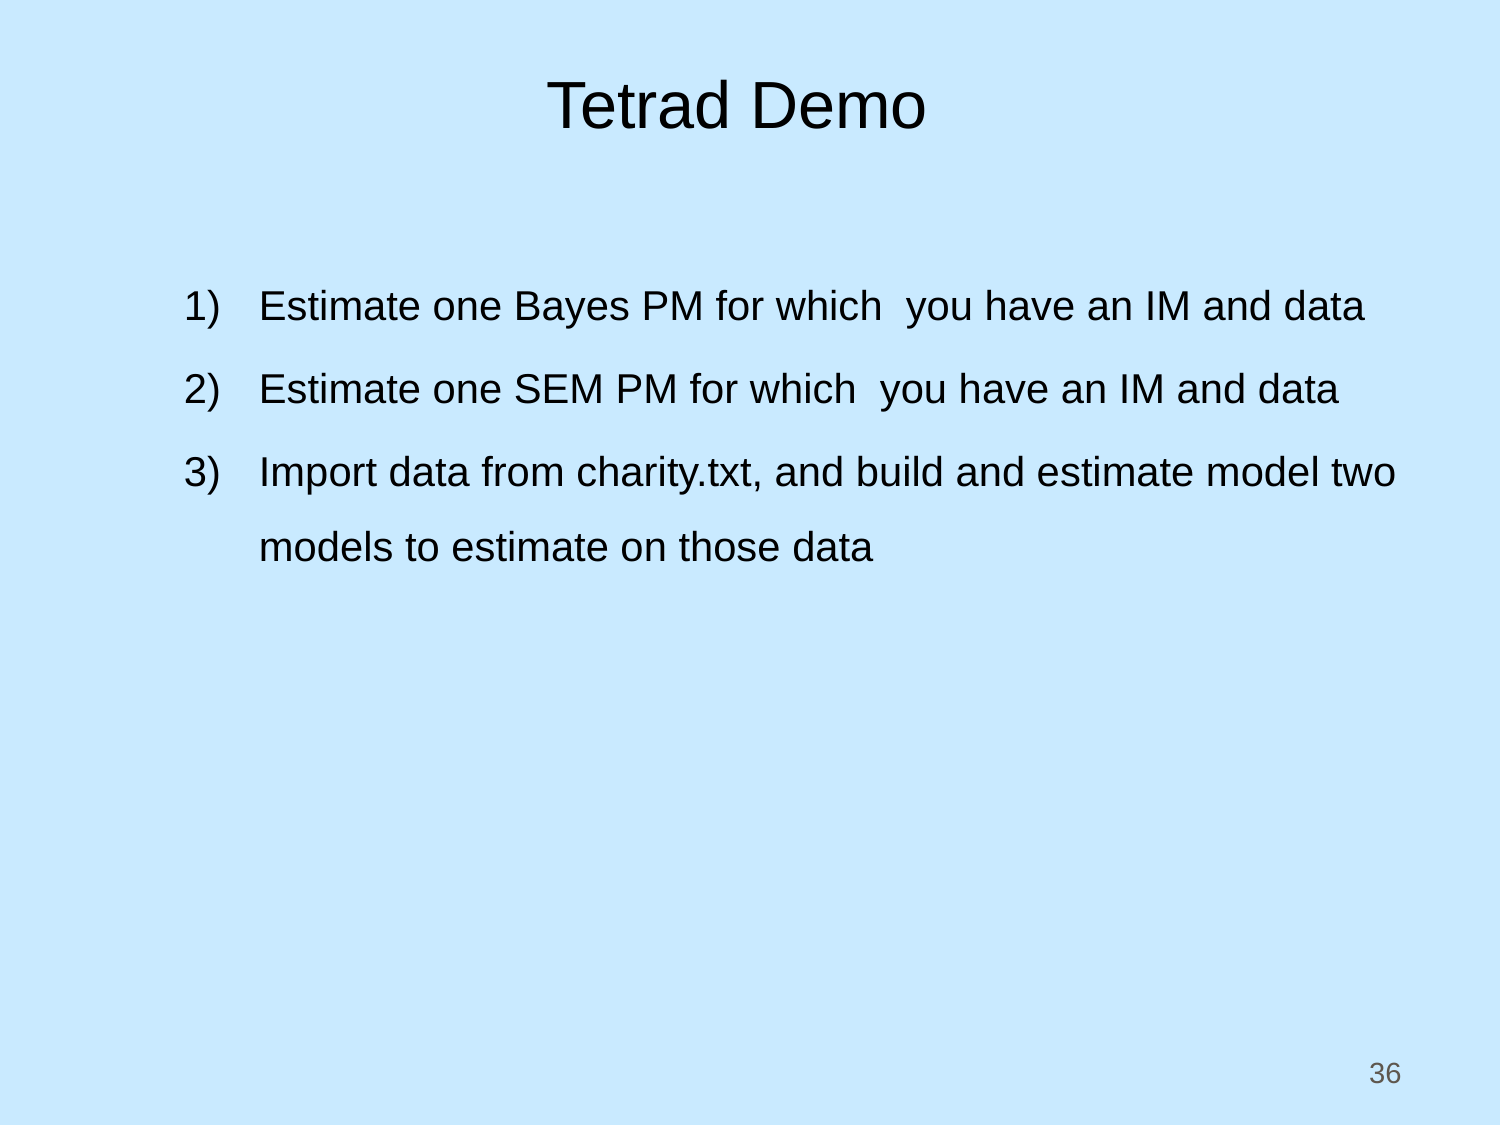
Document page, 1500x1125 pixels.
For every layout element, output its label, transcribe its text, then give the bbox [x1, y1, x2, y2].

slide_number 36 [1103, 1021, 1417, 1098]
text_box Estimate one Bayes PM for which you have an IM and data Estimate one SEM PM for which you have an IM and data Import data from charity.txt, and build and estimate model two models to estimate on those data [169, 245, 1441, 608]
title Tetrad Demo [99, 28, 1376, 150]
